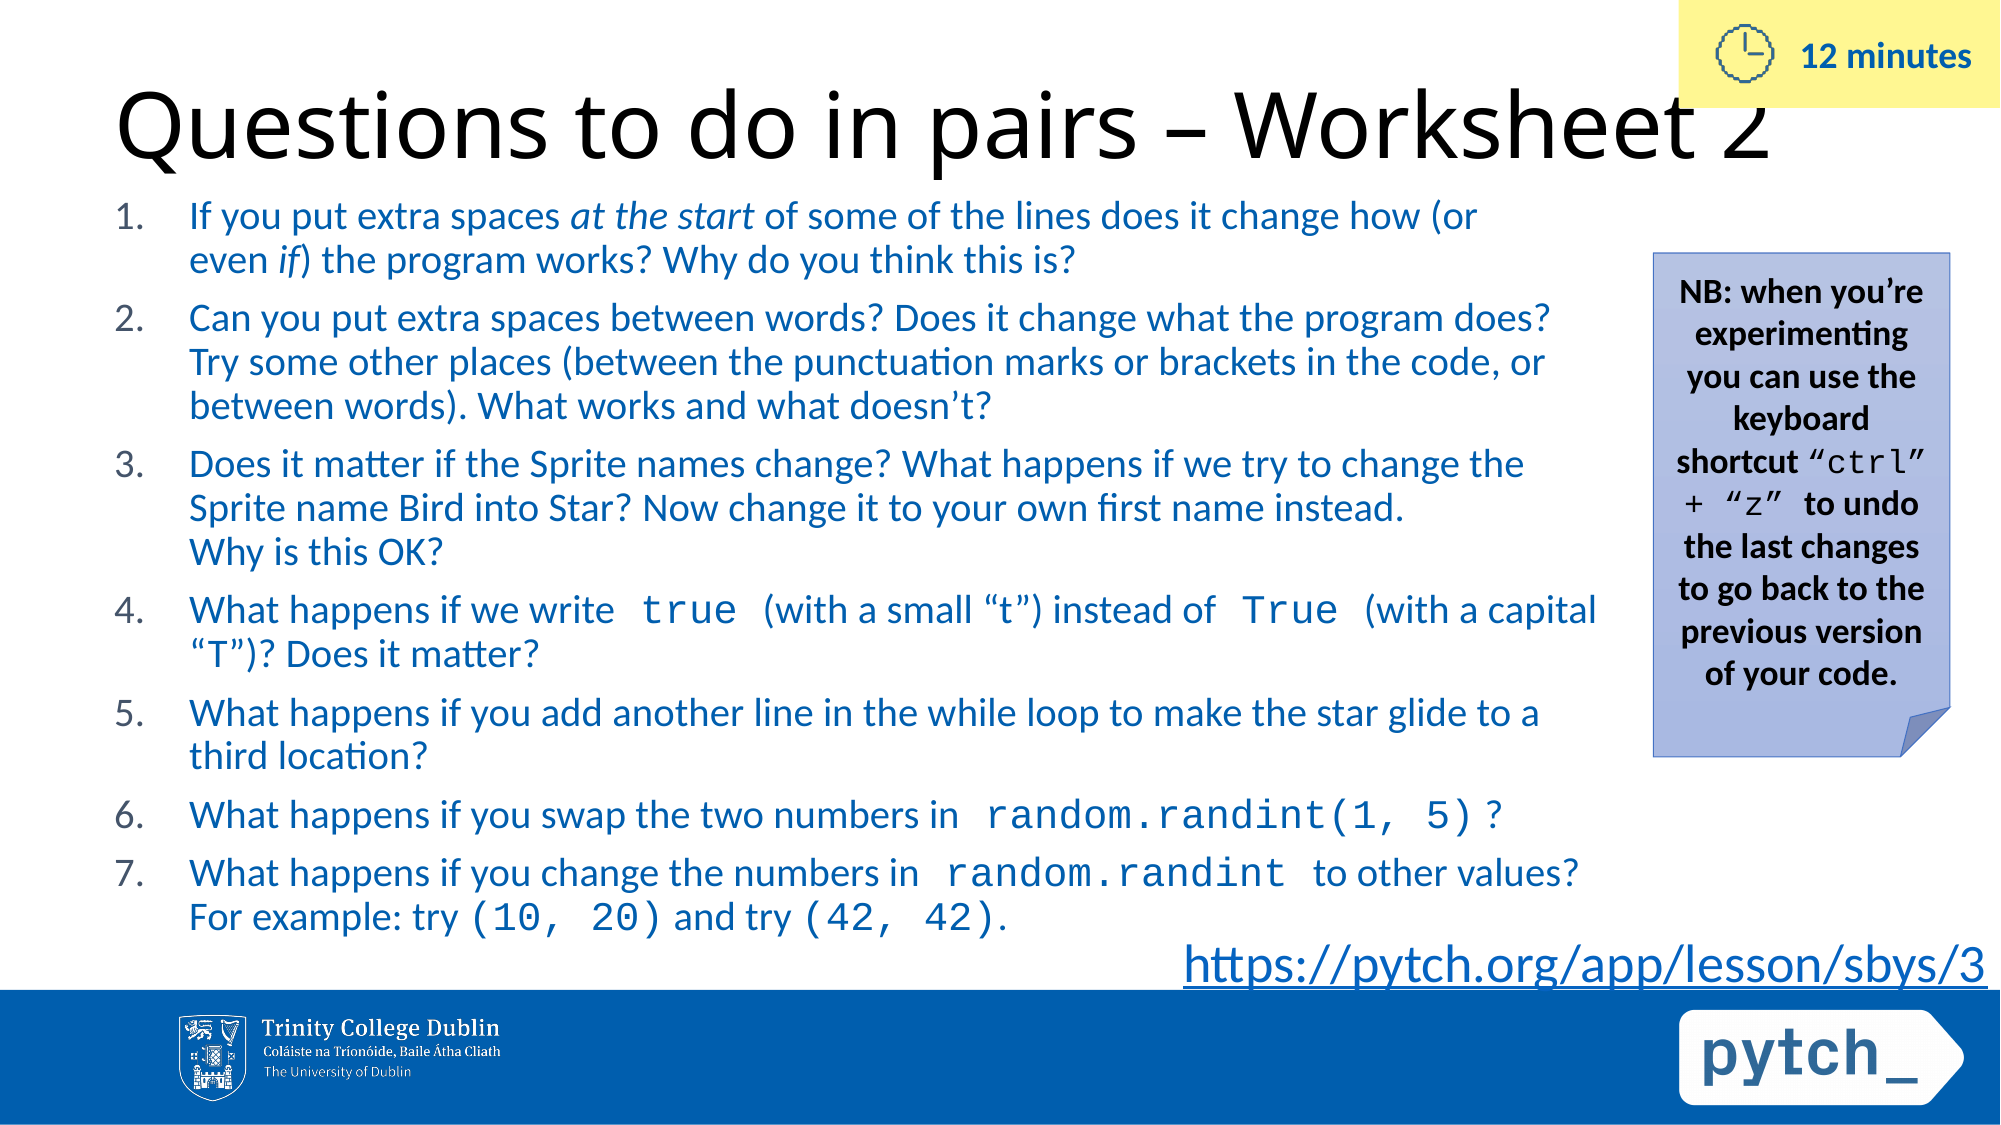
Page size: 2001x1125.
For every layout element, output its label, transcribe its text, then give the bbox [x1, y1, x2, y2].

title Questions to do in pairs – Worksheet 2 [99, 19, 1825, 238]
text_box NB: when you’re experimenting you can use the keyboard shortcut “ctrl” + “z” to undo the last changes to go back to the previous version of your code. [1652, 252, 1952, 758]
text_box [1678, 0, 2000, 108]
picture [178, 1014, 502, 1102]
list If you put extra spaces at the start of some of the lines does it change how (or even if) the program works? Why do you think this is? Can you put extra spaces between words? Does it change what the program does? Try some other places (between the punctuation marks or brackets in the code, or between words). What works and what doesn’t? Does it matter if the Sprite names change? What happens if we try to change the Sprite name Bird into Star? Now change it to your own first name instead. Why is this OK? What happens if we write true (with a small “t”) instead of True (with a capital “T”)? Does it matter? What happens if you add another line in the while loop to make the star glide to a third location? What happens if you swap the two numbers in random.randint(1, 5) ? What happens if you change the numbers in random.randint to other values? For example: try (10, 20) and try (42, 42). [99, 186, 1641, 920]
text_box https://pytch.org/app/lesson/sbys/3 [1168, 920, 2000, 1001]
picture [1590, 894, 2001, 1125]
